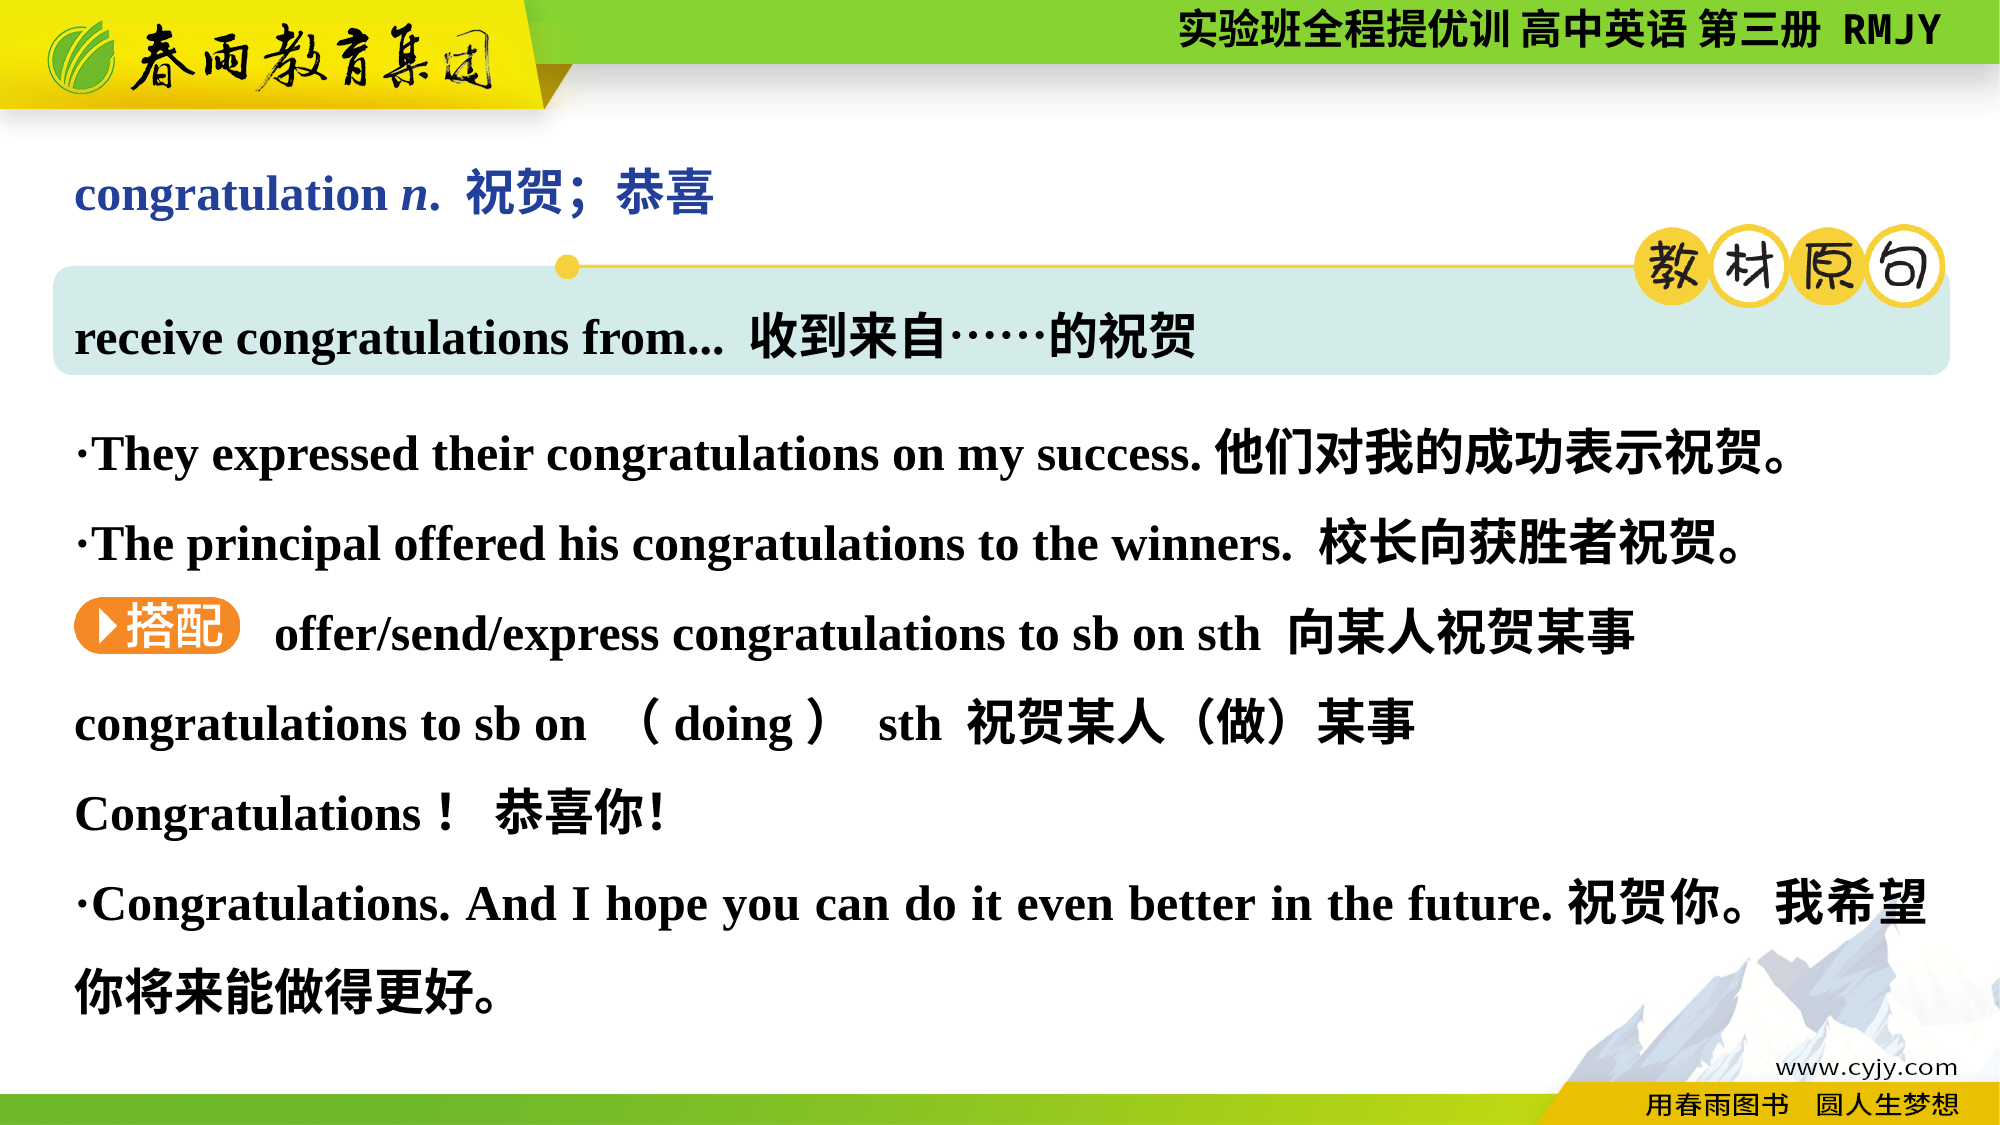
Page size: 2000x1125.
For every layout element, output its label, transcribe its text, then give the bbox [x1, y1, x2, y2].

list congratulation n. 祝贺；恭喜 [59, 122, 1944, 217]
text_box receive congratulations from... 收到来自……的祝贺 [59, 267, 1944, 373]
text_box ·They expressed their congratulations on my success.他们对我的成功表示祝贺。 ·The principal offered his congratulations to the winners. 校长向获胜者祝贺。 offer/send/express congratulations to sb on sth 向某人祝贺某事 congratulations to sb on （doing） sth 祝贺某人（做）某事 Congratulations！ 恭喜你！ ·Congratulations. And I hope you can do it even better in the future.祝贺你。我希望你将来能做得更好。 [59, 383, 1944, 1029]
picture [0, 0, 2000, 1125]
text_box [54, 273, 59, 368]
text_box [1944, 313, 1949, 368]
